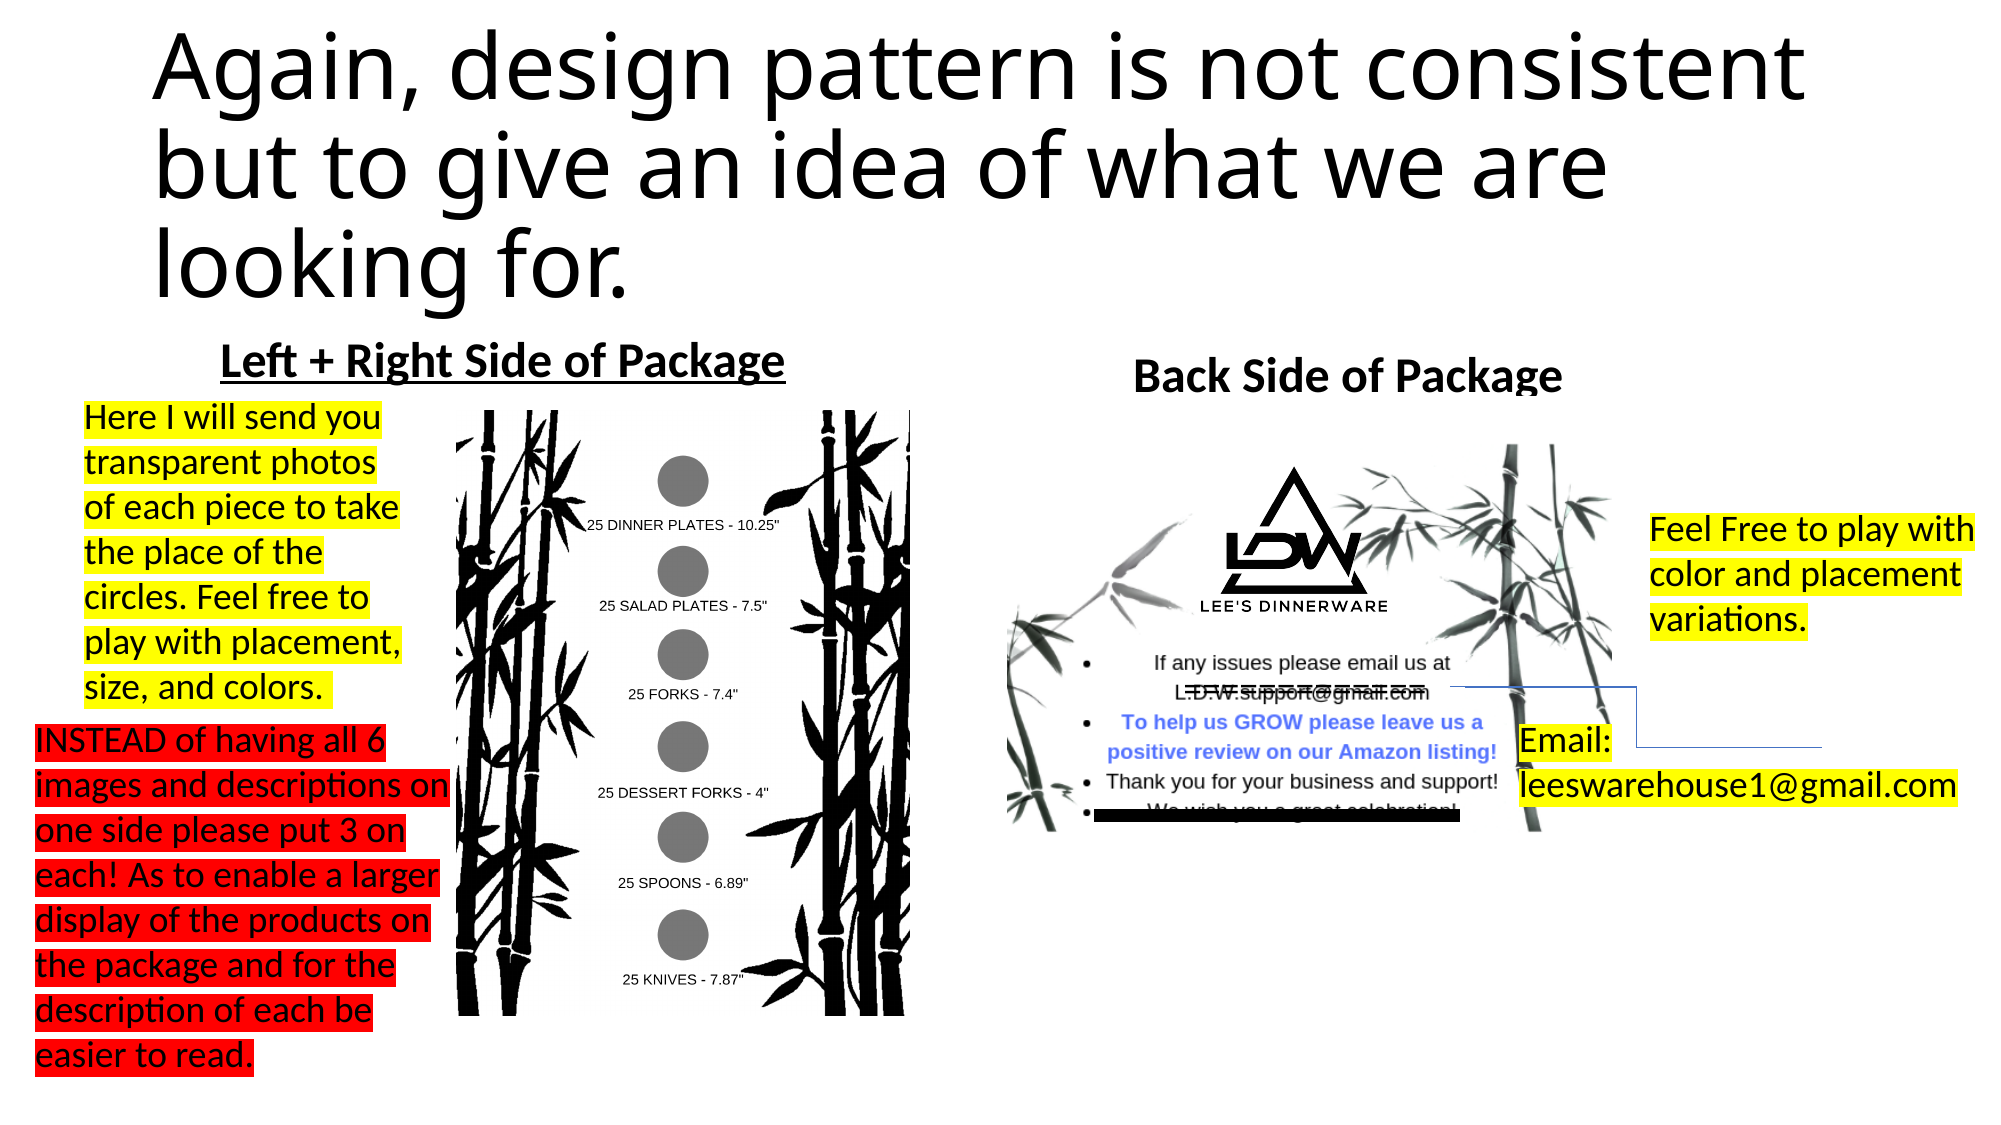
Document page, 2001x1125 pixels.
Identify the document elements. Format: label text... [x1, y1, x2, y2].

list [1007, 396, 1612, 1001]
text_box Here I will send you transparent photos of each piece to take the place of the circles. Feel free to play with placement, size, and colors. [69, 384, 423, 707]
text_box Feel Free to play with color and placement variations. [1634, 496, 2000, 647]
list Back Side of Package [1118, 275, 1969, 411]
list Left + Right Side of Package [205, 261, 1052, 397]
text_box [1450, 686, 1823, 748]
text_box Email: leeswarehouse1@gmail.com [1612, 707, 2000, 813]
picture [1201, 466, 1387, 612]
title Again, design pattern is not consistent but to give an idea of what we are looking for. [137, 59, 1863, 278]
text_box INSTEAD of having all 6 images and descriptions on one side please put 3 on each! As to enable a larger display of the products on the package and for the description of each be easier to read. [20, 707, 474, 1083]
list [456, 410, 910, 1016]
